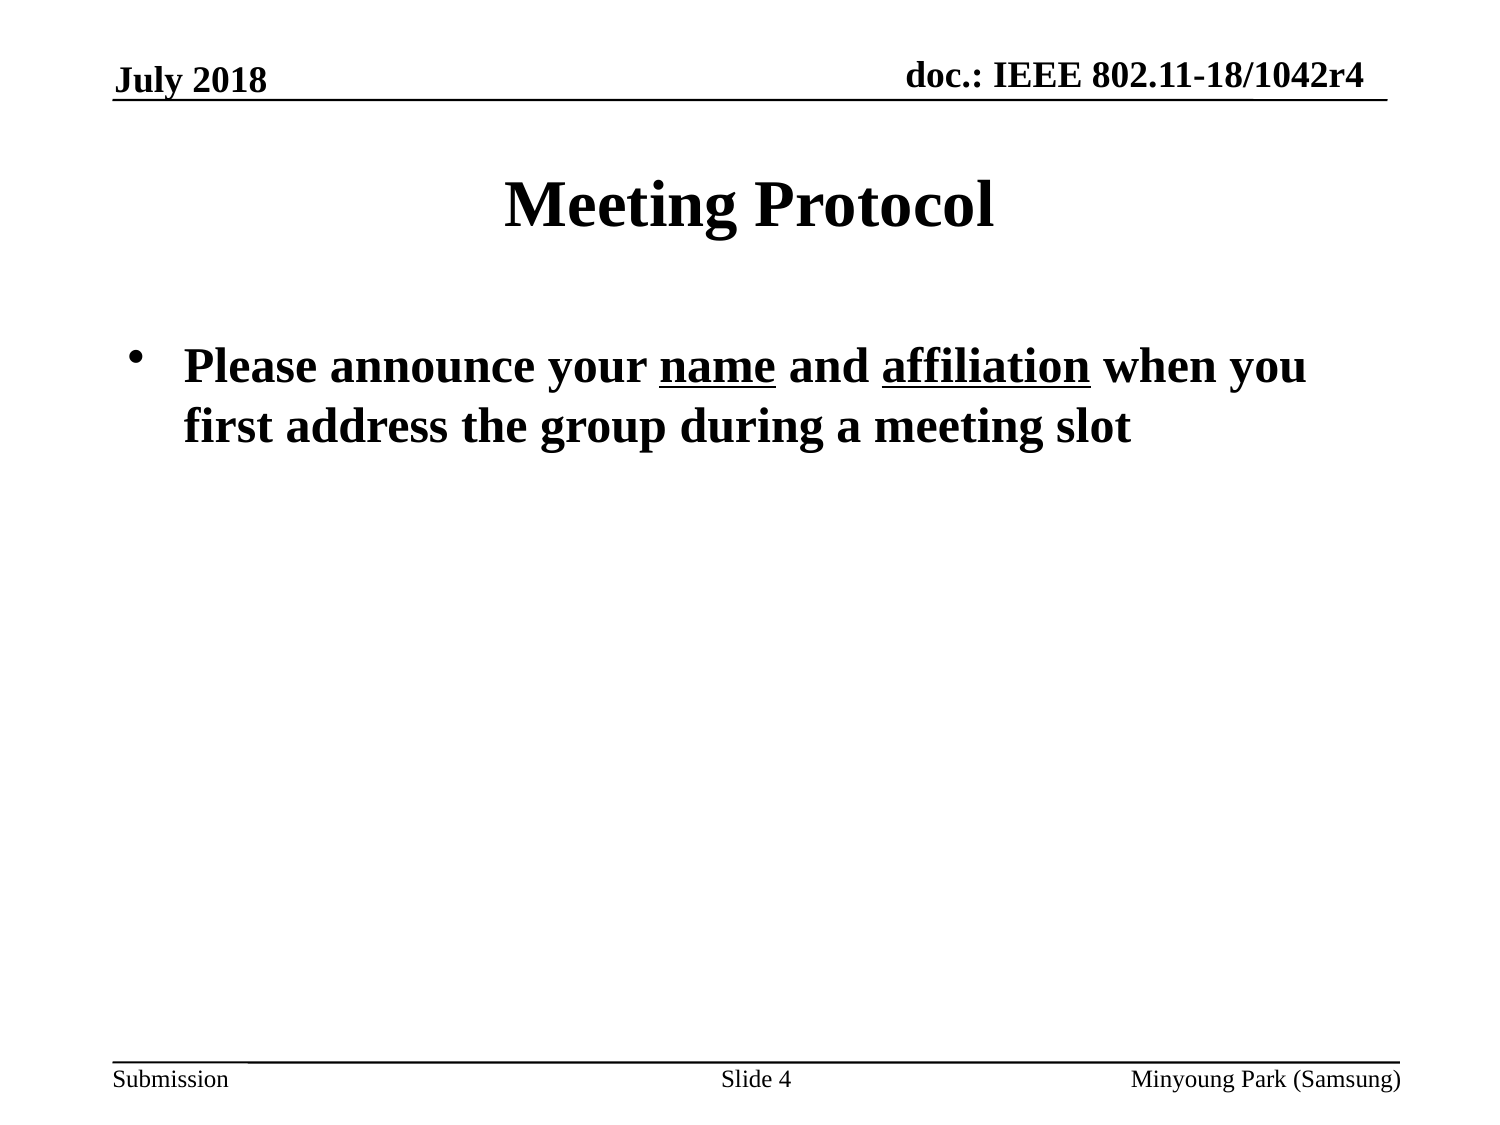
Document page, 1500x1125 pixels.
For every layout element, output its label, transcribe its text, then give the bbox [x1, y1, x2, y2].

list Please announce your name and affiliation when you first address the group during a meeting slot [112, 324, 1388, 1000]
footer Minyoung Park (Samsung) [949, 1061, 1402, 1093]
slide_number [114, 54, 335, 101]
slide_number Slide 4 [712, 1061, 800, 1093]
title Meeting Protocol [112, 112, 1388, 288]
